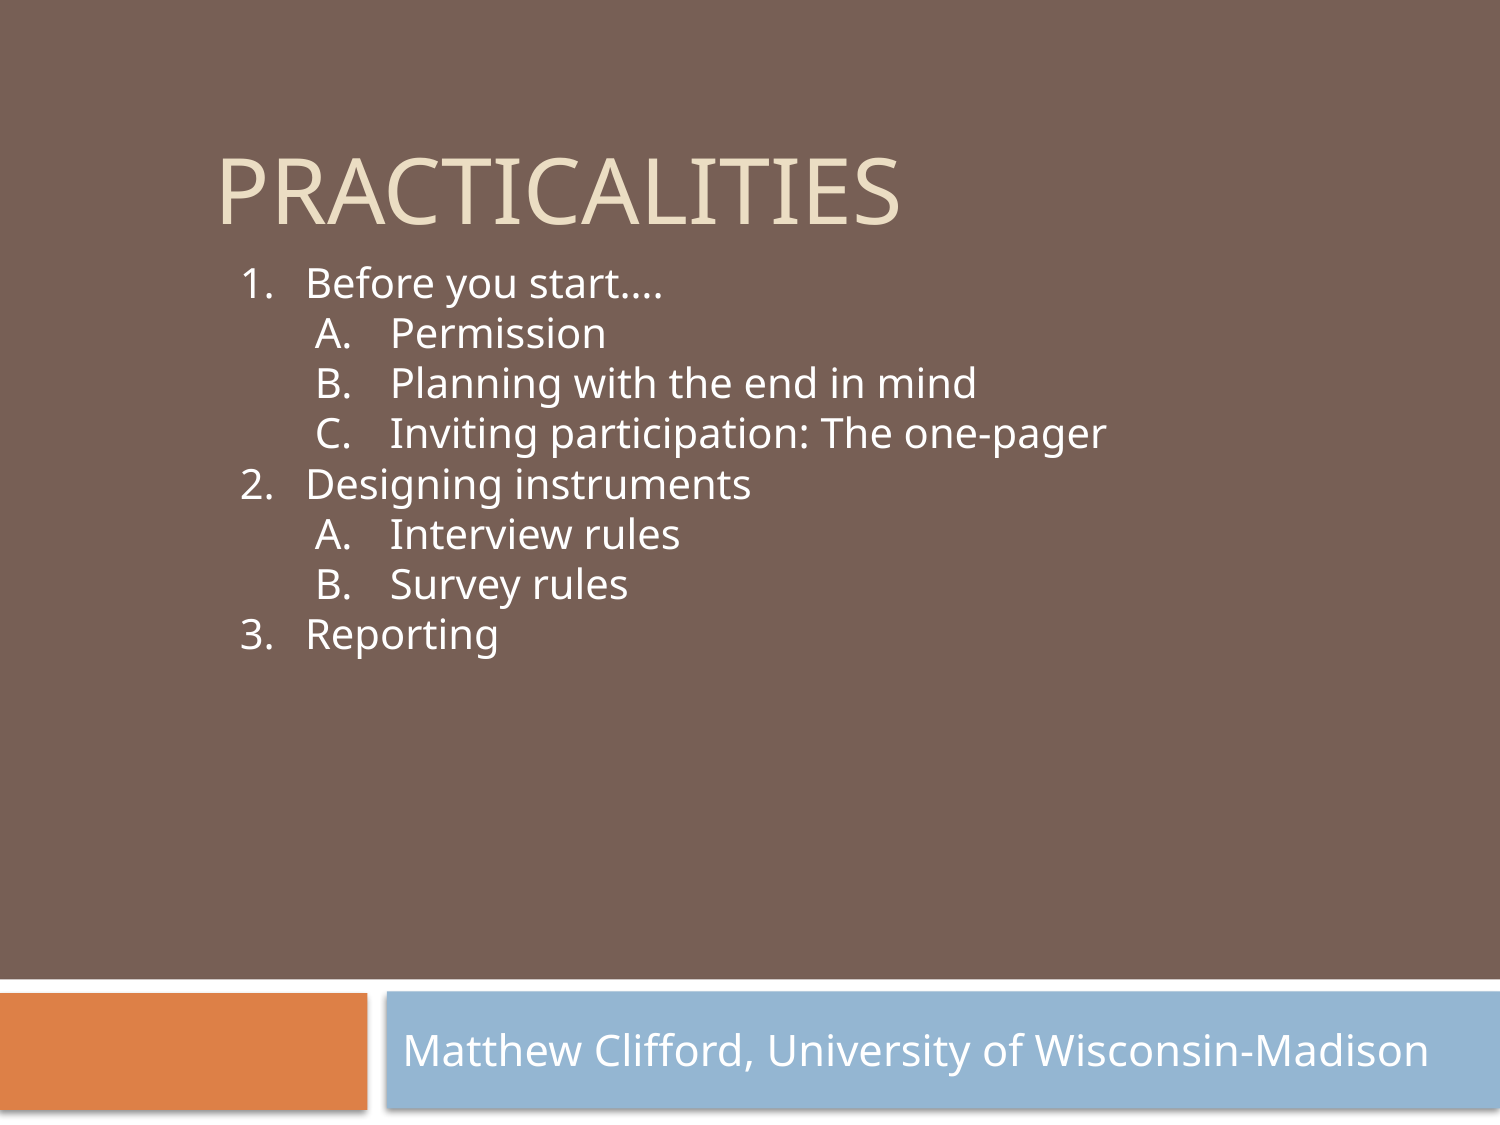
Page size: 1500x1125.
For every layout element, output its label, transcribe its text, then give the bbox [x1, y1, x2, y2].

text_box Before you start…. Permission Planning with the end in mind Inviting participation: The one-pager Designing instruments Interview rules Survey rules Reporting [224, 249, 1200, 665]
subtitle Matthew Clifford, University of Wisconsin-Madison [387, 992, 1488, 1105]
title Practicalities [200, 112, 1263, 250]
